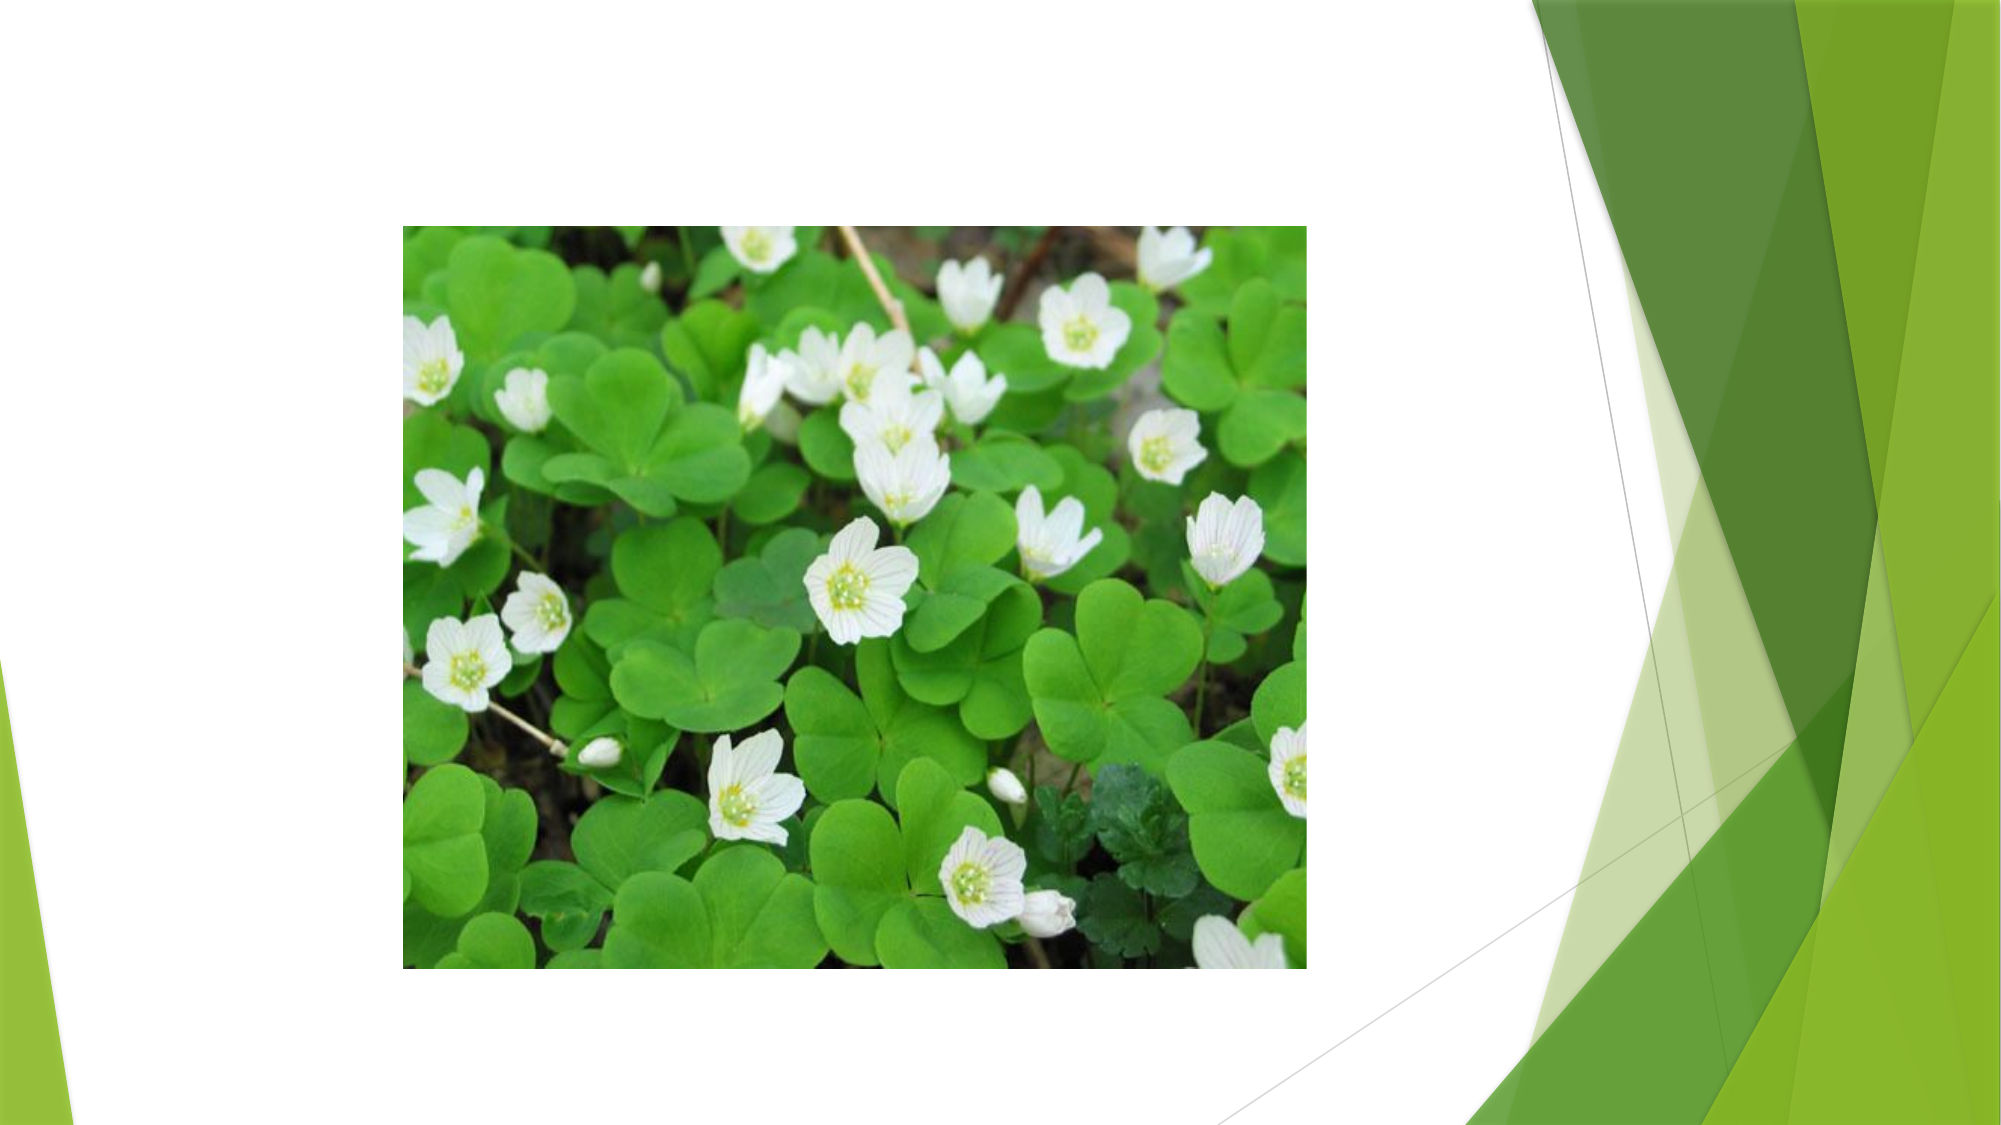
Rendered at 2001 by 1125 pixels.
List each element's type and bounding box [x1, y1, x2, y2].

text_box [402, 225, 1308, 999]
